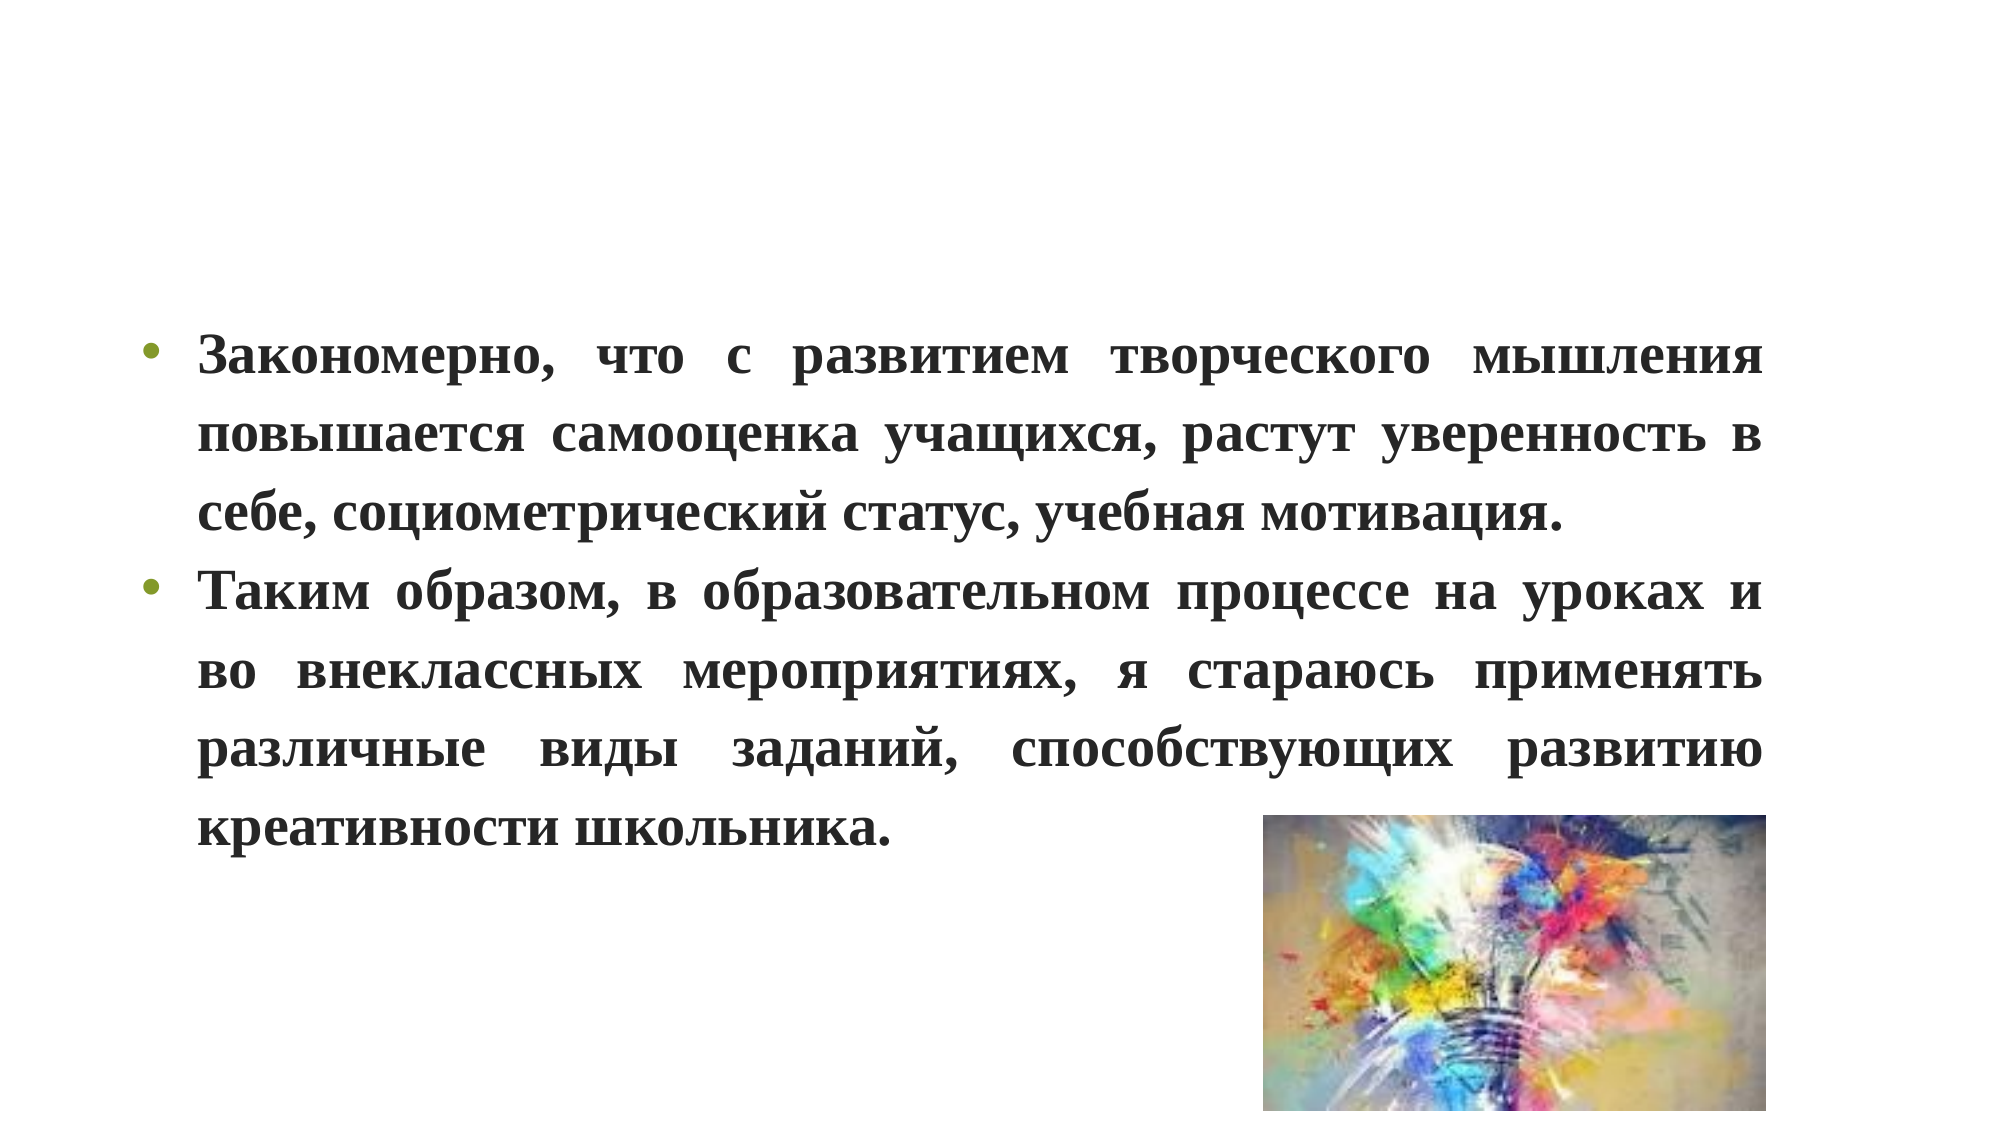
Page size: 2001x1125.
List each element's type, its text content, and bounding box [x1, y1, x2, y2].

picture [1263, 815, 1766, 1111]
text_box Закономерно, что с развитием творческого мышления повышается самооценка учащихся, растут уверенность в себе, социометрический статус, учебная мотивация. Таким образом, в образовательном процессе на уроках и во внеклассных мероприятиях, я стараюсь применять различные виды заданий, способствующих развитию креативности школьника. [126, 299, 1808, 914]
